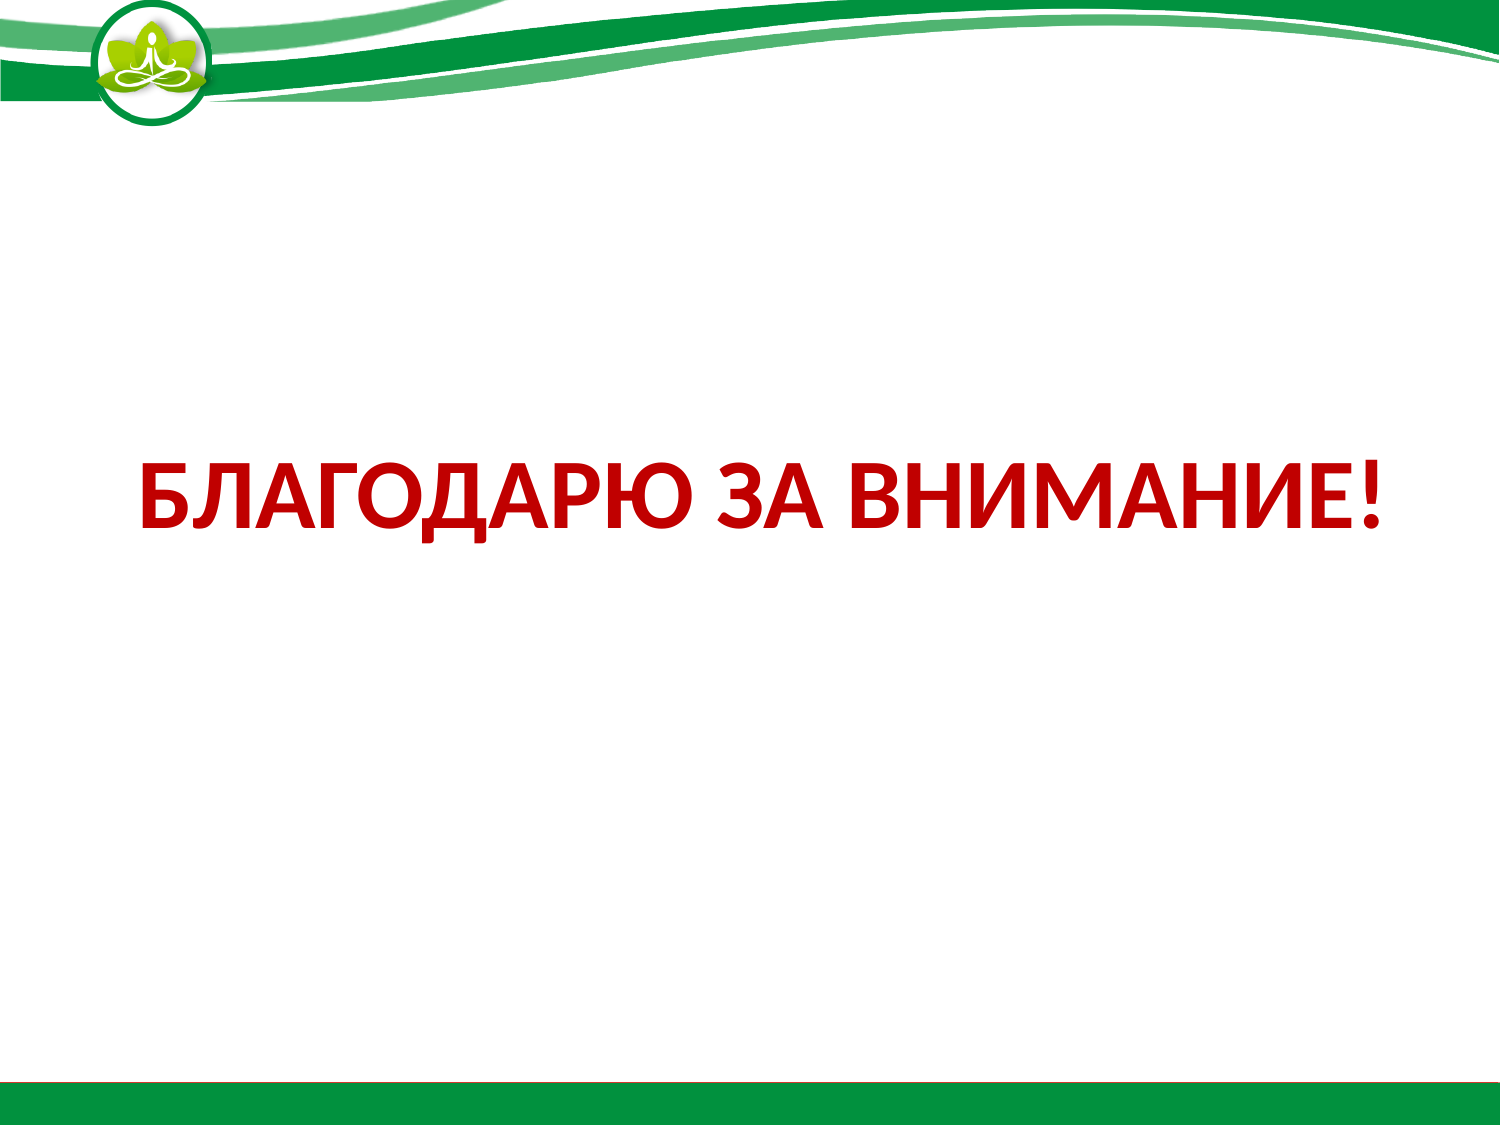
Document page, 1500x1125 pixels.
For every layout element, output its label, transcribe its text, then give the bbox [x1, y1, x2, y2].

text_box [0, 0, 1500, 129]
text_box БЛАГОДАРЮ ЗА ВНИМАНИЕ! [53, 420, 1474, 610]
picture [0, 1081, 1500, 1125]
